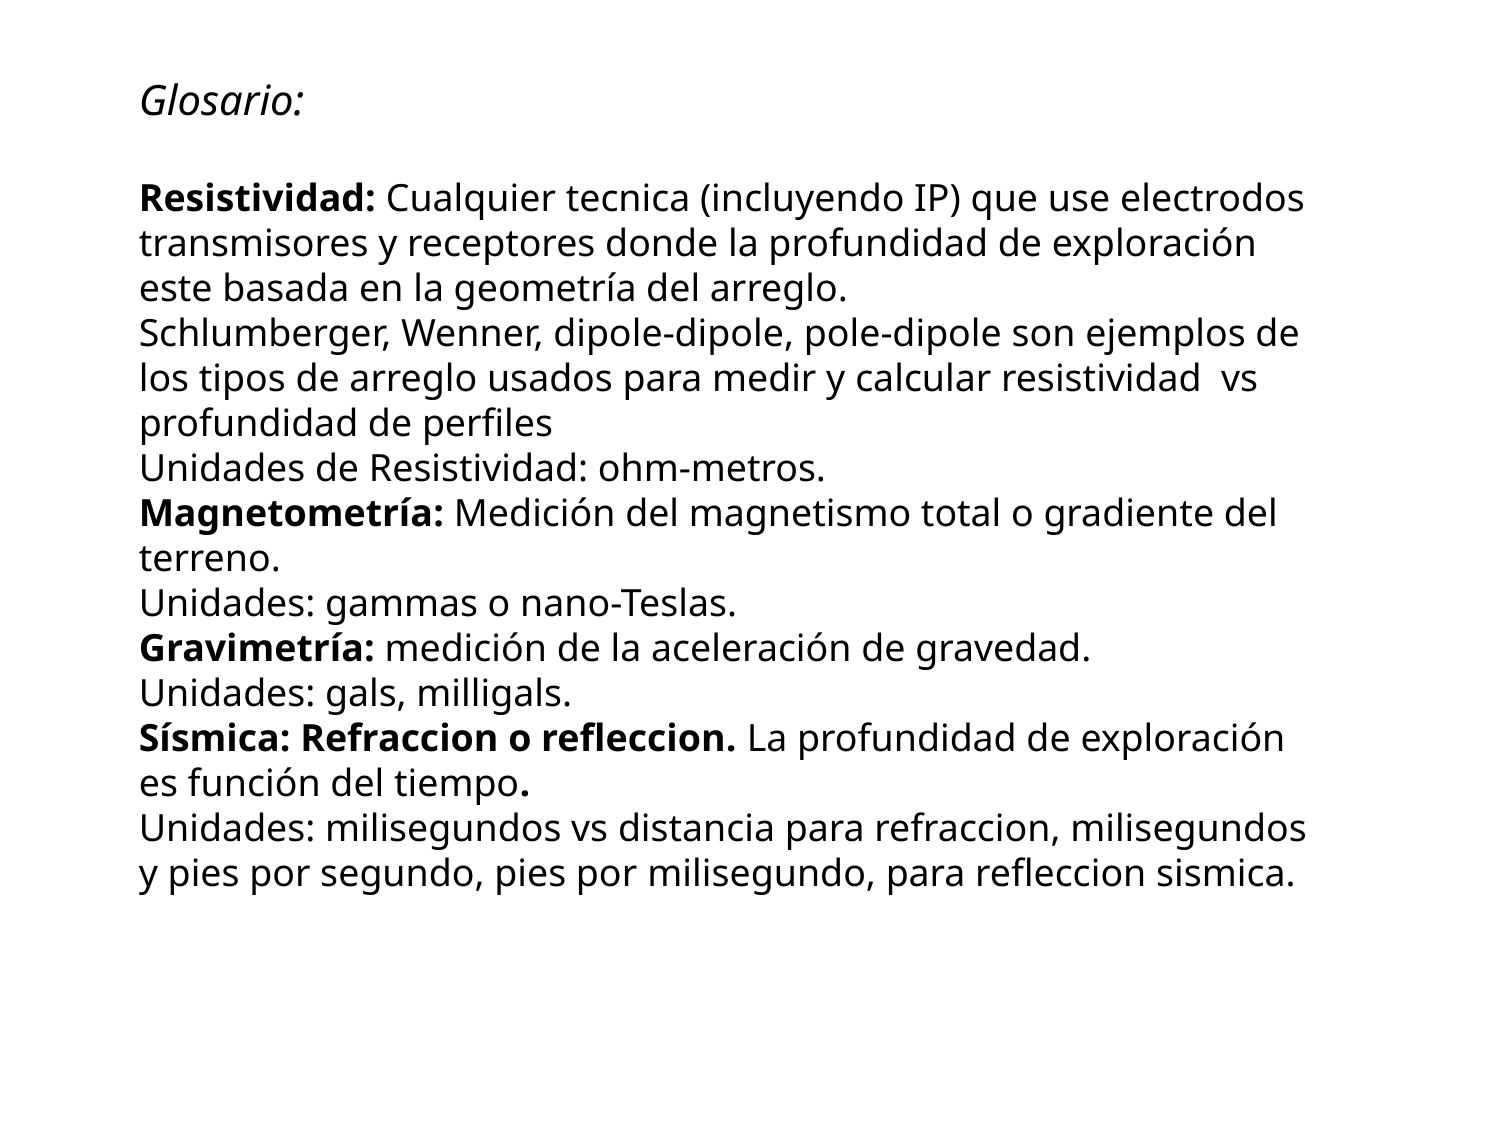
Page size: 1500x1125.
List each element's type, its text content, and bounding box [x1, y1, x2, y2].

text_box Glosario: Resistividad: Cualquier tecnica (incluyendo IP) que use electrodos transmisores y receptores donde la profundidad de exploración este basada en la geometría del arreglo. Schlumberger, Wenner, dipole-dipole, pole-dipole son ejemplos de los tipos de arreglo usados para medir y calcular resistividad vs profundidad de perfiles Unidades de Resistividad: ohm-metros. Magnetometría: Medición del magnetismo total o gradiente del terreno. Unidades: gammas o nano-Teslas. Gravimetría: medición de la aceleración de gravedad. Unidades: gals, milligals. Sísmica: Refraccion o refleccion. La profundidad de exploración es función del tiempo. Unidades: milisegundos vs distancia para refraccion, milisegundos y pies por segundo, pies por milisegundo, para refleccion sismica. [123, 66, 1341, 992]
